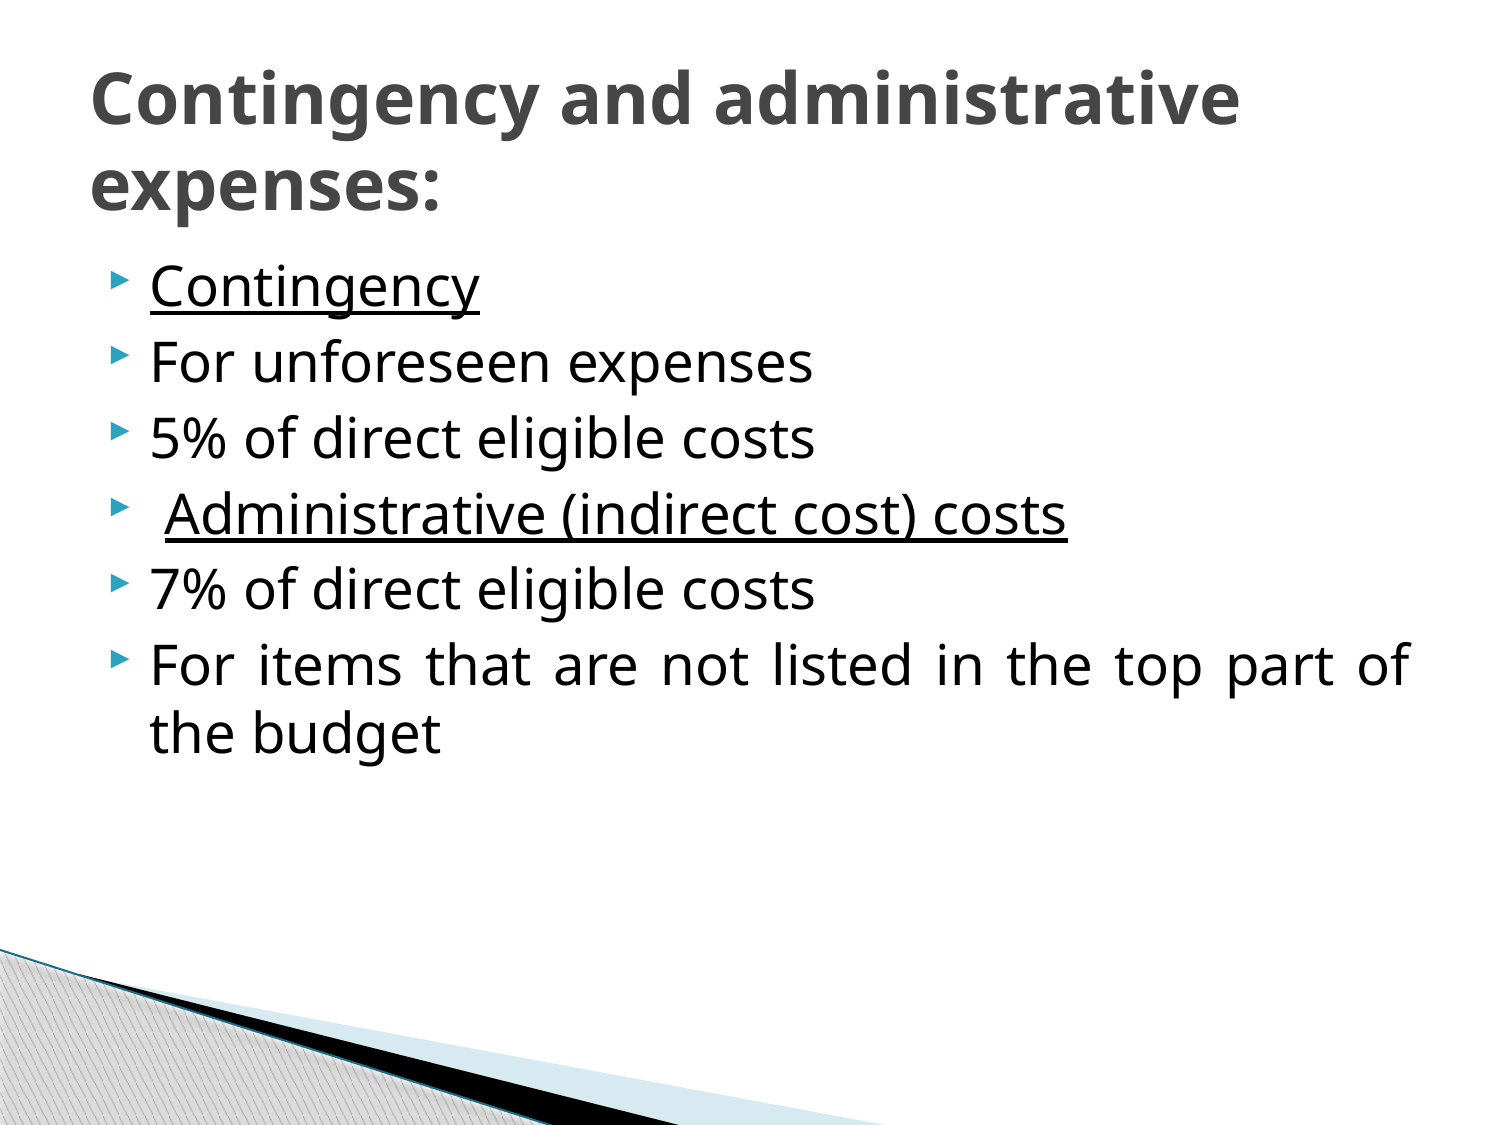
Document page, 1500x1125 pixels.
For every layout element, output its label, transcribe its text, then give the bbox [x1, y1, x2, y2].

title Contingency and administrative expenses: [75, 45, 1425, 233]
list Contingency For unforeseen expenses 5% of direct eligible costs Administrative (indirect cost) costs 7% of direct eligible costs For items that are not listed in the top part of the budget [75, 243, 1425, 986]
